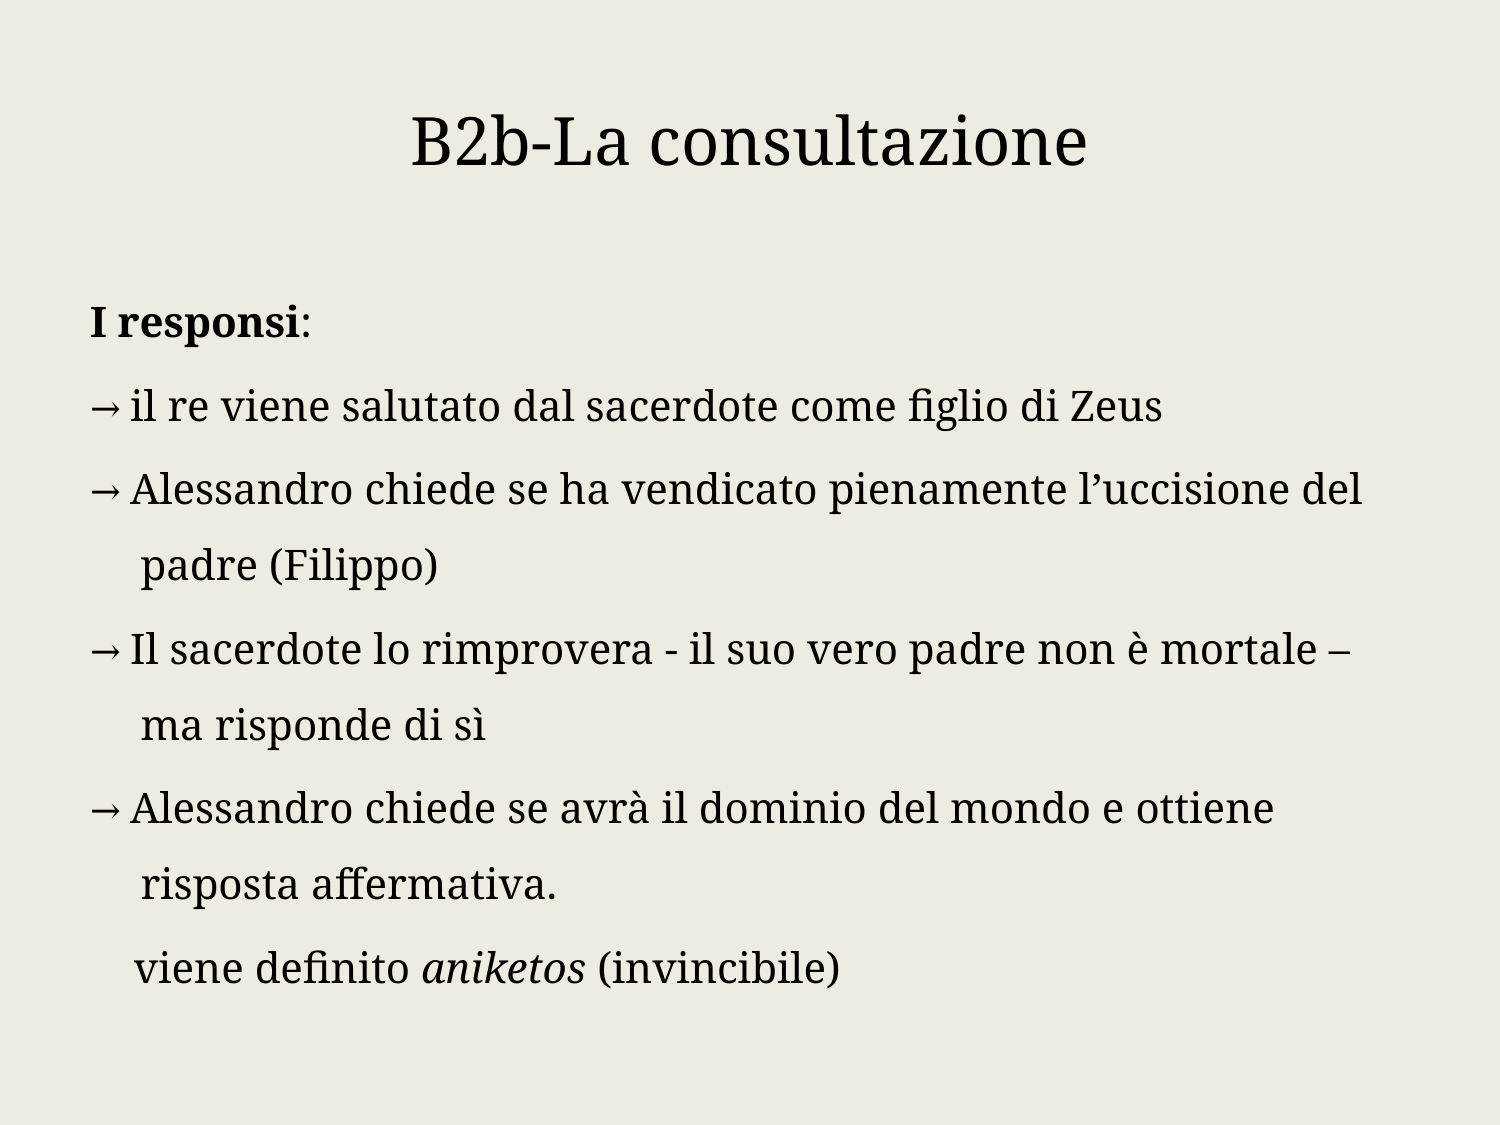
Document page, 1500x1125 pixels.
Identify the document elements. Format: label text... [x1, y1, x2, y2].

list I responsi: → il re viene salutato dal sacerdote come figlio di Zeus → Alessandro chiede se ha vendicato pienamente l’uccisione del padre (Filippo) → Il sacerdote lo rimprovera - il suo vero padre non è mortale – ma risponde di sì → Alessandro chiede se avrà il dominio del mondo e ottiene risposta affermativa. viene definito aniketos (invincibile) [75, 262, 1425, 1005]
title B2b-La consultazione [75, 45, 1425, 233]
